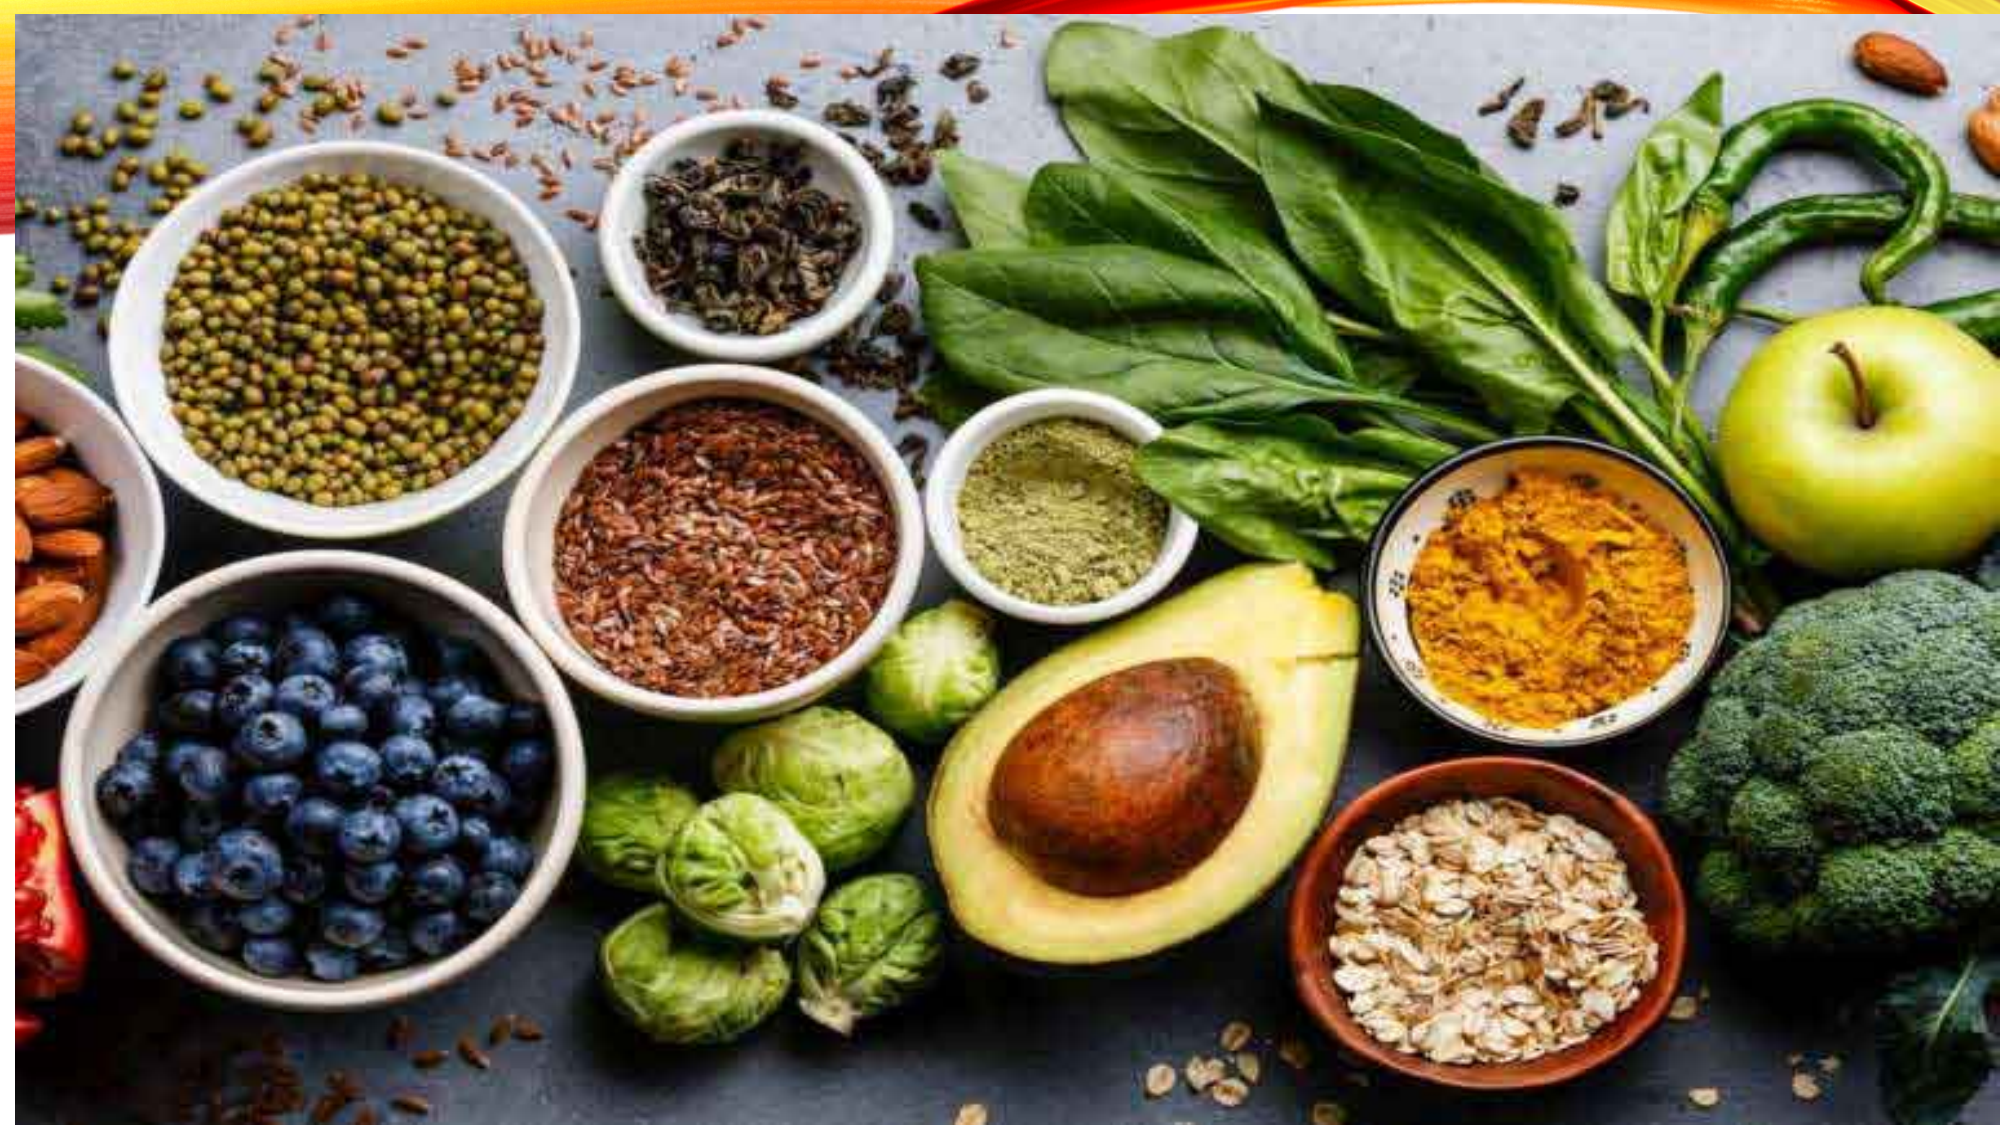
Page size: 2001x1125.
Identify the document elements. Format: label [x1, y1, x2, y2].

picture [0, 0, 2000, 237]
list [14, 14, 2000, 1125]
